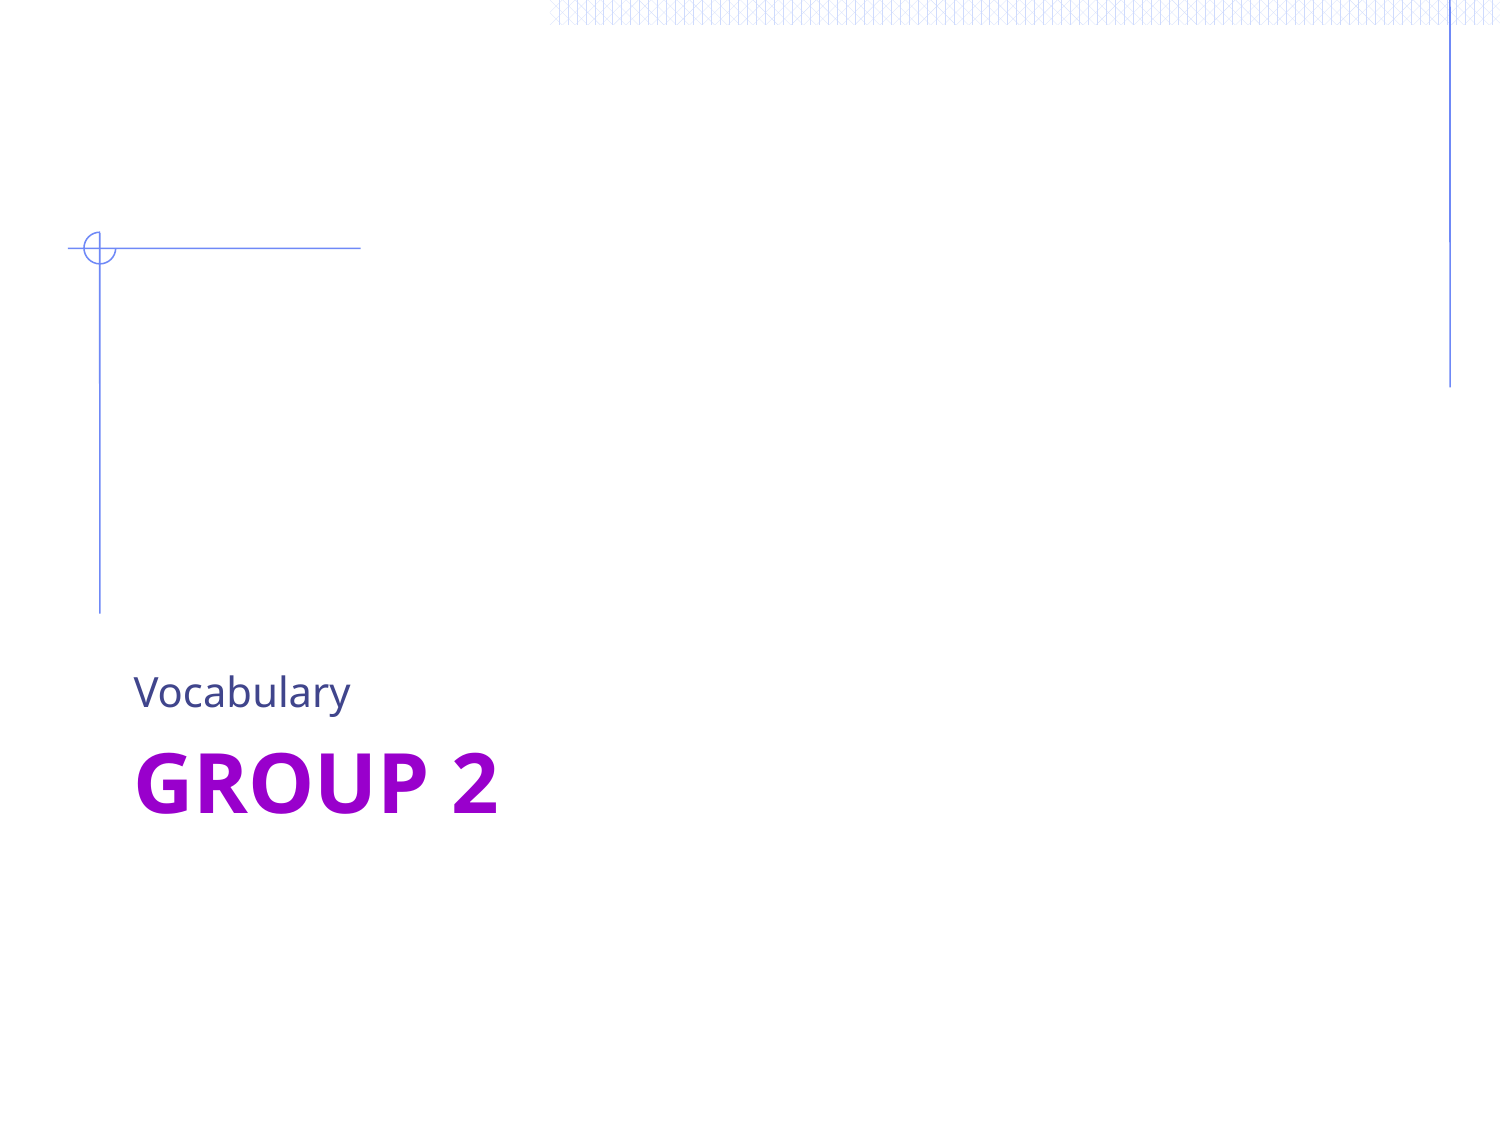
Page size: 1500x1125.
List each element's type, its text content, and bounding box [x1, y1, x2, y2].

list Vocabulary [118, 476, 1394, 723]
title GROUP 2 [118, 723, 1394, 947]
